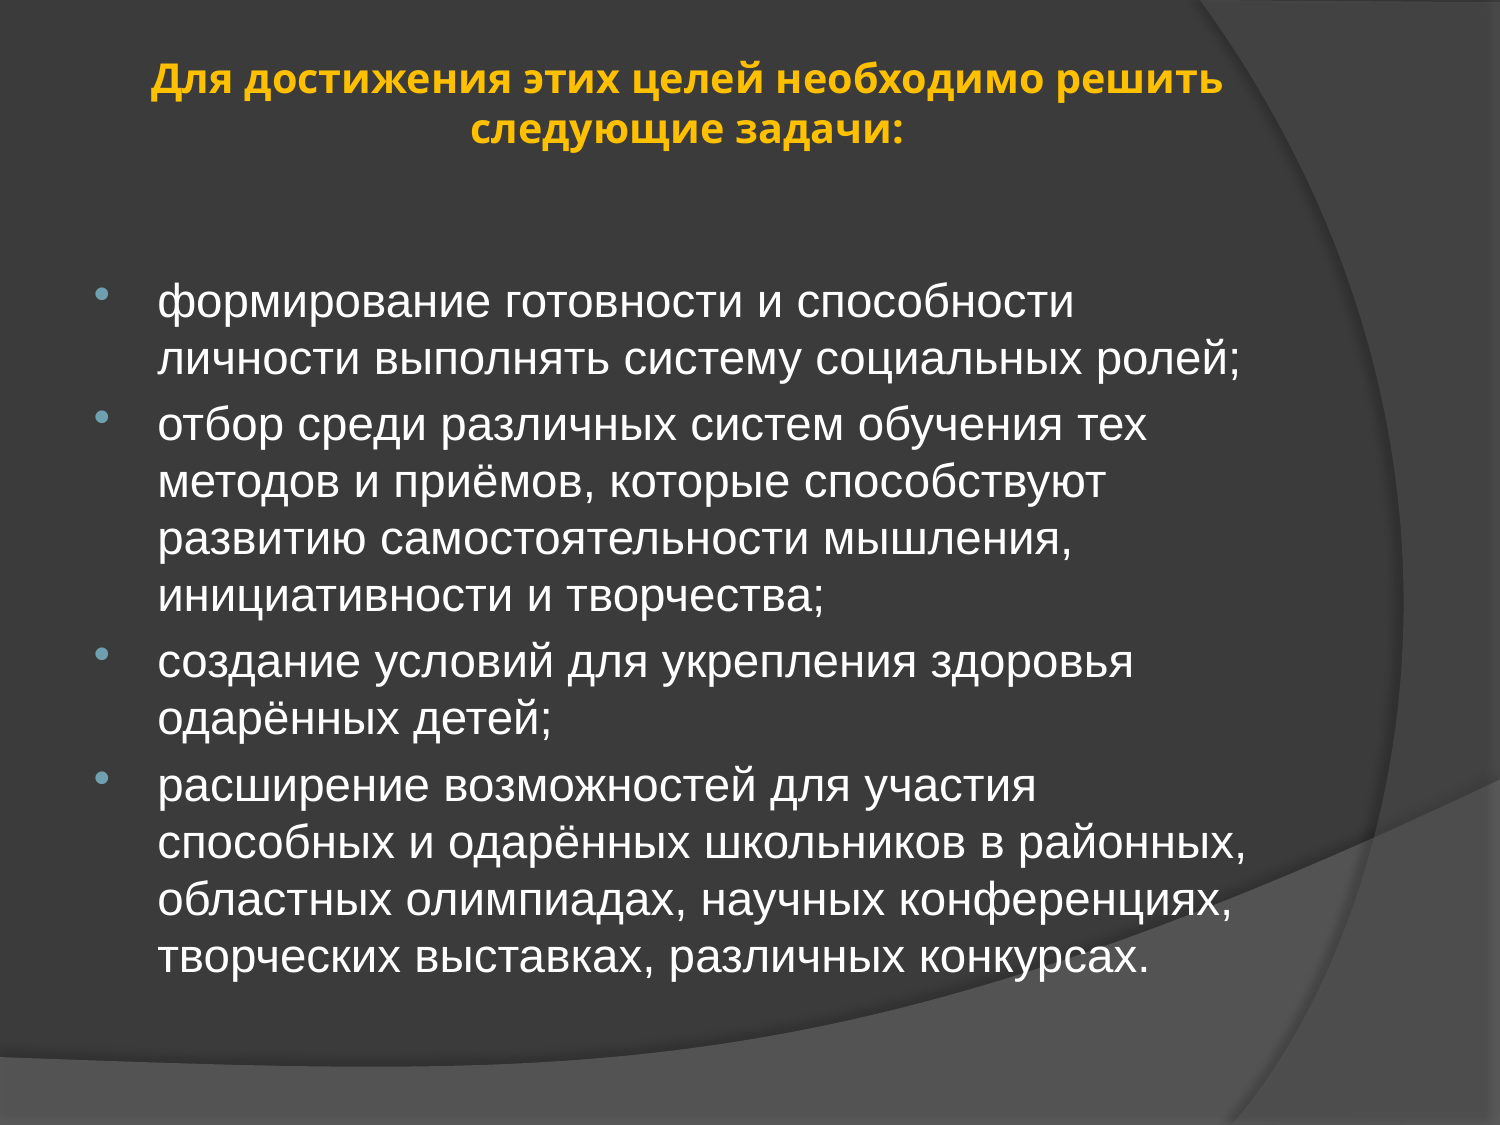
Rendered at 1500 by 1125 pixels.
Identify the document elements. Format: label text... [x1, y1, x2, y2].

list формирование готовности и способности личности выполнять систему социальных ролей; отбор среди различных систем обучения тех методов и приёмов, которые способствуют развитию самостоятельности мышления, инициативности и творчества; создание условий для укрепления здоровья одарённых детей; расширение возможностей для участия способных и одарённых школьников в районных, областных олимпиадах, научных конференциях, творческих выставках, различных конкурсах. [75, 262, 1300, 1005]
title Для достижения этих целей необходимо решить следующие задачи: [75, 45, 1300, 233]
